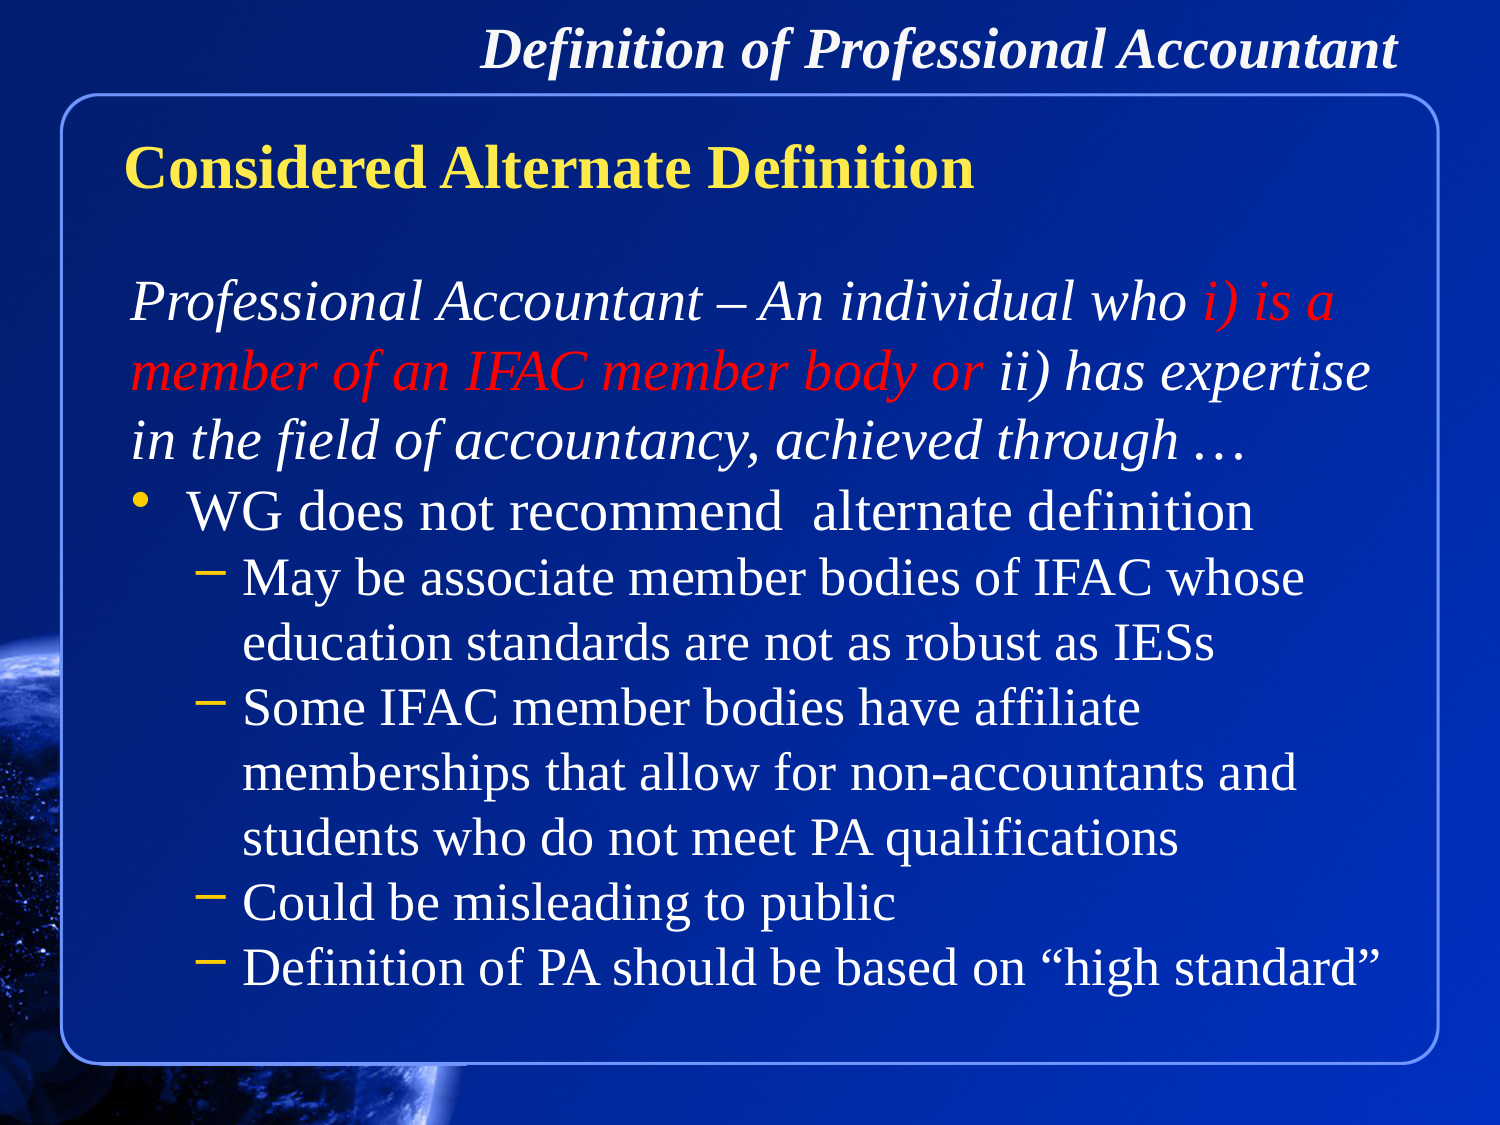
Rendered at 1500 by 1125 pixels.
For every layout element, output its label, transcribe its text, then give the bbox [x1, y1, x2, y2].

title Definition of Professional Accountant [149, 0, 1414, 92]
list Professional Accountant – An individual who i) is a member of an IFAC member body or ii) has expertise in the field of accountancy, achieved through … WG does not recommend alternate definition May be associate member bodies of IFAC whose education standards are not as robust as IESs Some IFAC member bodies have affiliate memberships that allow for non-accountants and students who do not meet PA qualifications Could be misleading to public Definition of PA should be based on “high standard” [115, 254, 1418, 1071]
picture [0, 0, 1500, 1125]
list Considered Alternate Definition [107, 118, 1411, 215]
